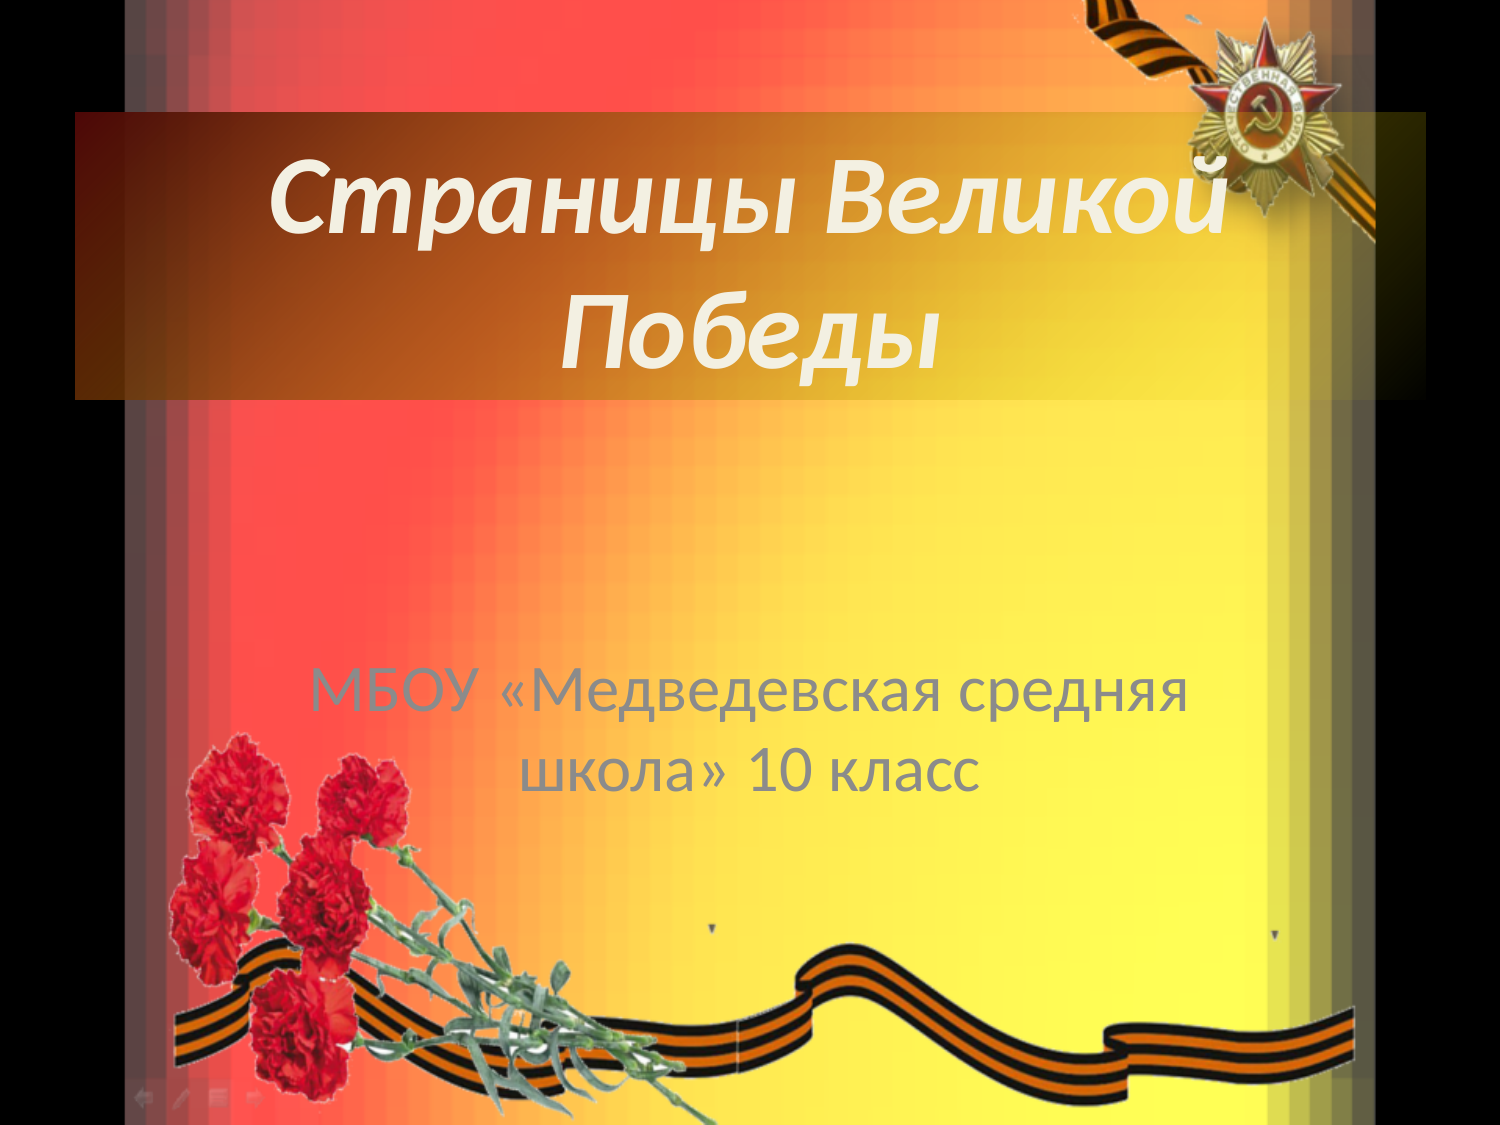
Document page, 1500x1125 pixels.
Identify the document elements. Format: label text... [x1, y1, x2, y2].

subtitle МБОУ «Медведевская средняя школа» 10 класс [225, 637, 1275, 925]
picture [0, 0, 1500, 1125]
text_box [287, 62, 1238, 123]
title Страницы Великой Победы [73, 110, 1427, 402]
